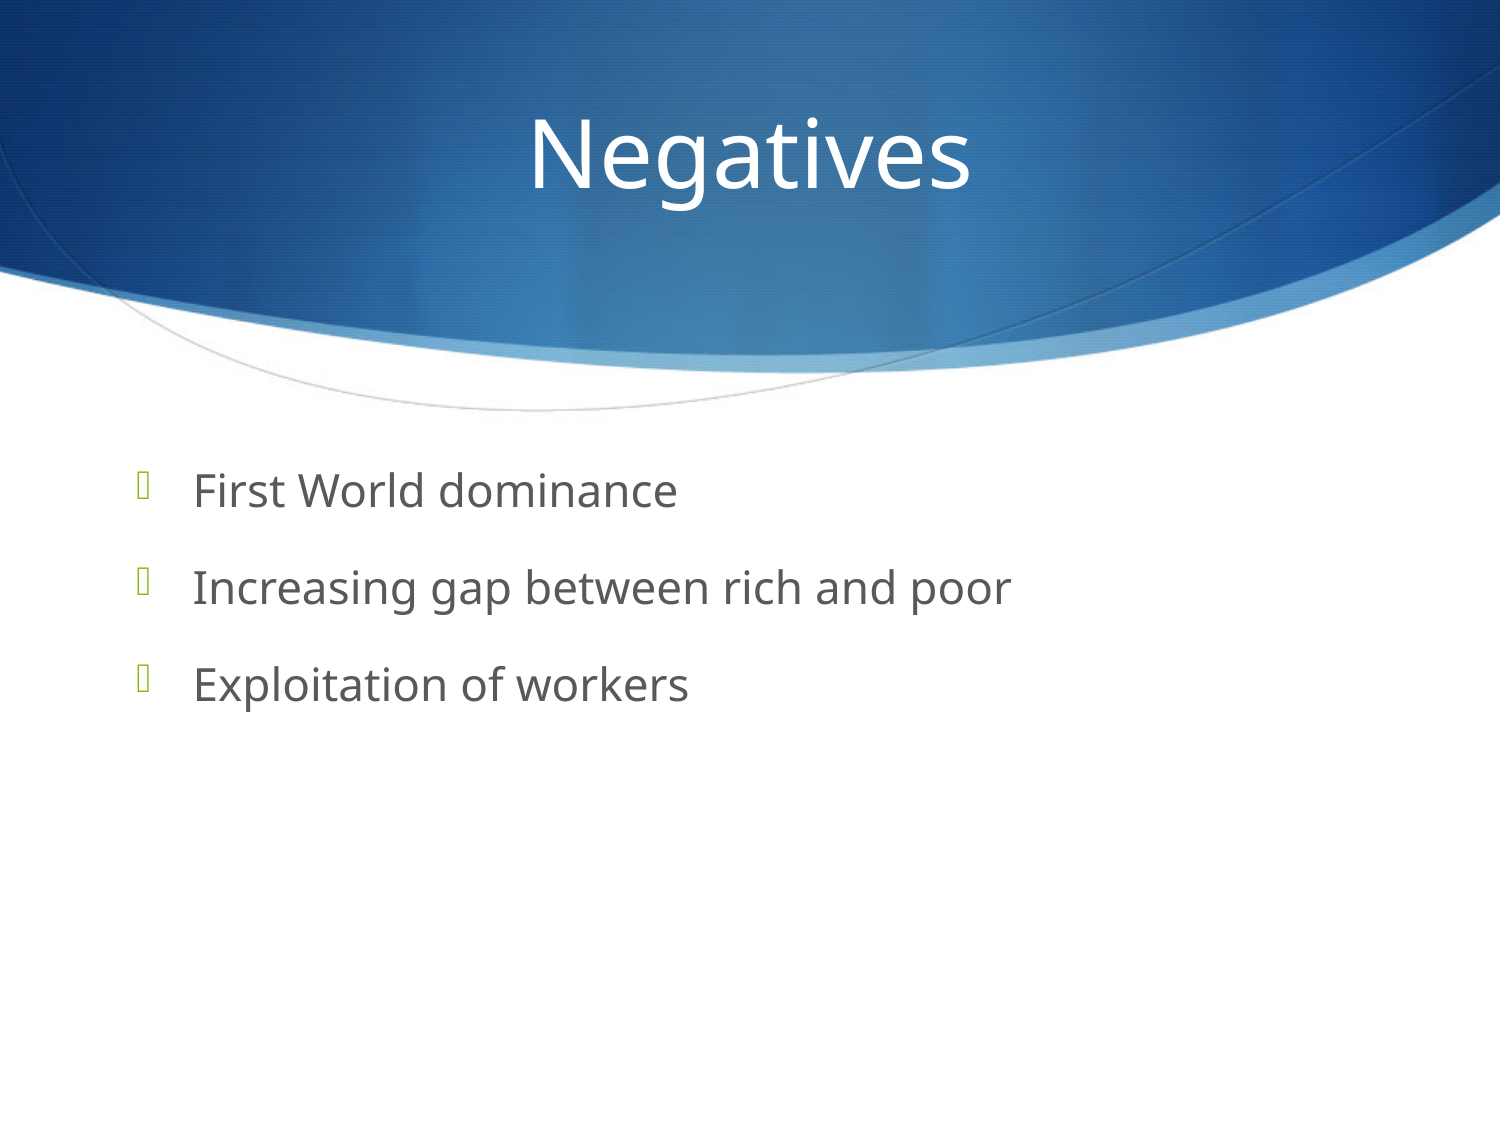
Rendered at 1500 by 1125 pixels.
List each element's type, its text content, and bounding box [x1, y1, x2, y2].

list First World dominance Increasing gap between rich and poor Exploitation of workers [121, 454, 1379, 991]
picture [0, 0, 1500, 1125]
title Negatives [75, 56, 1425, 245]
